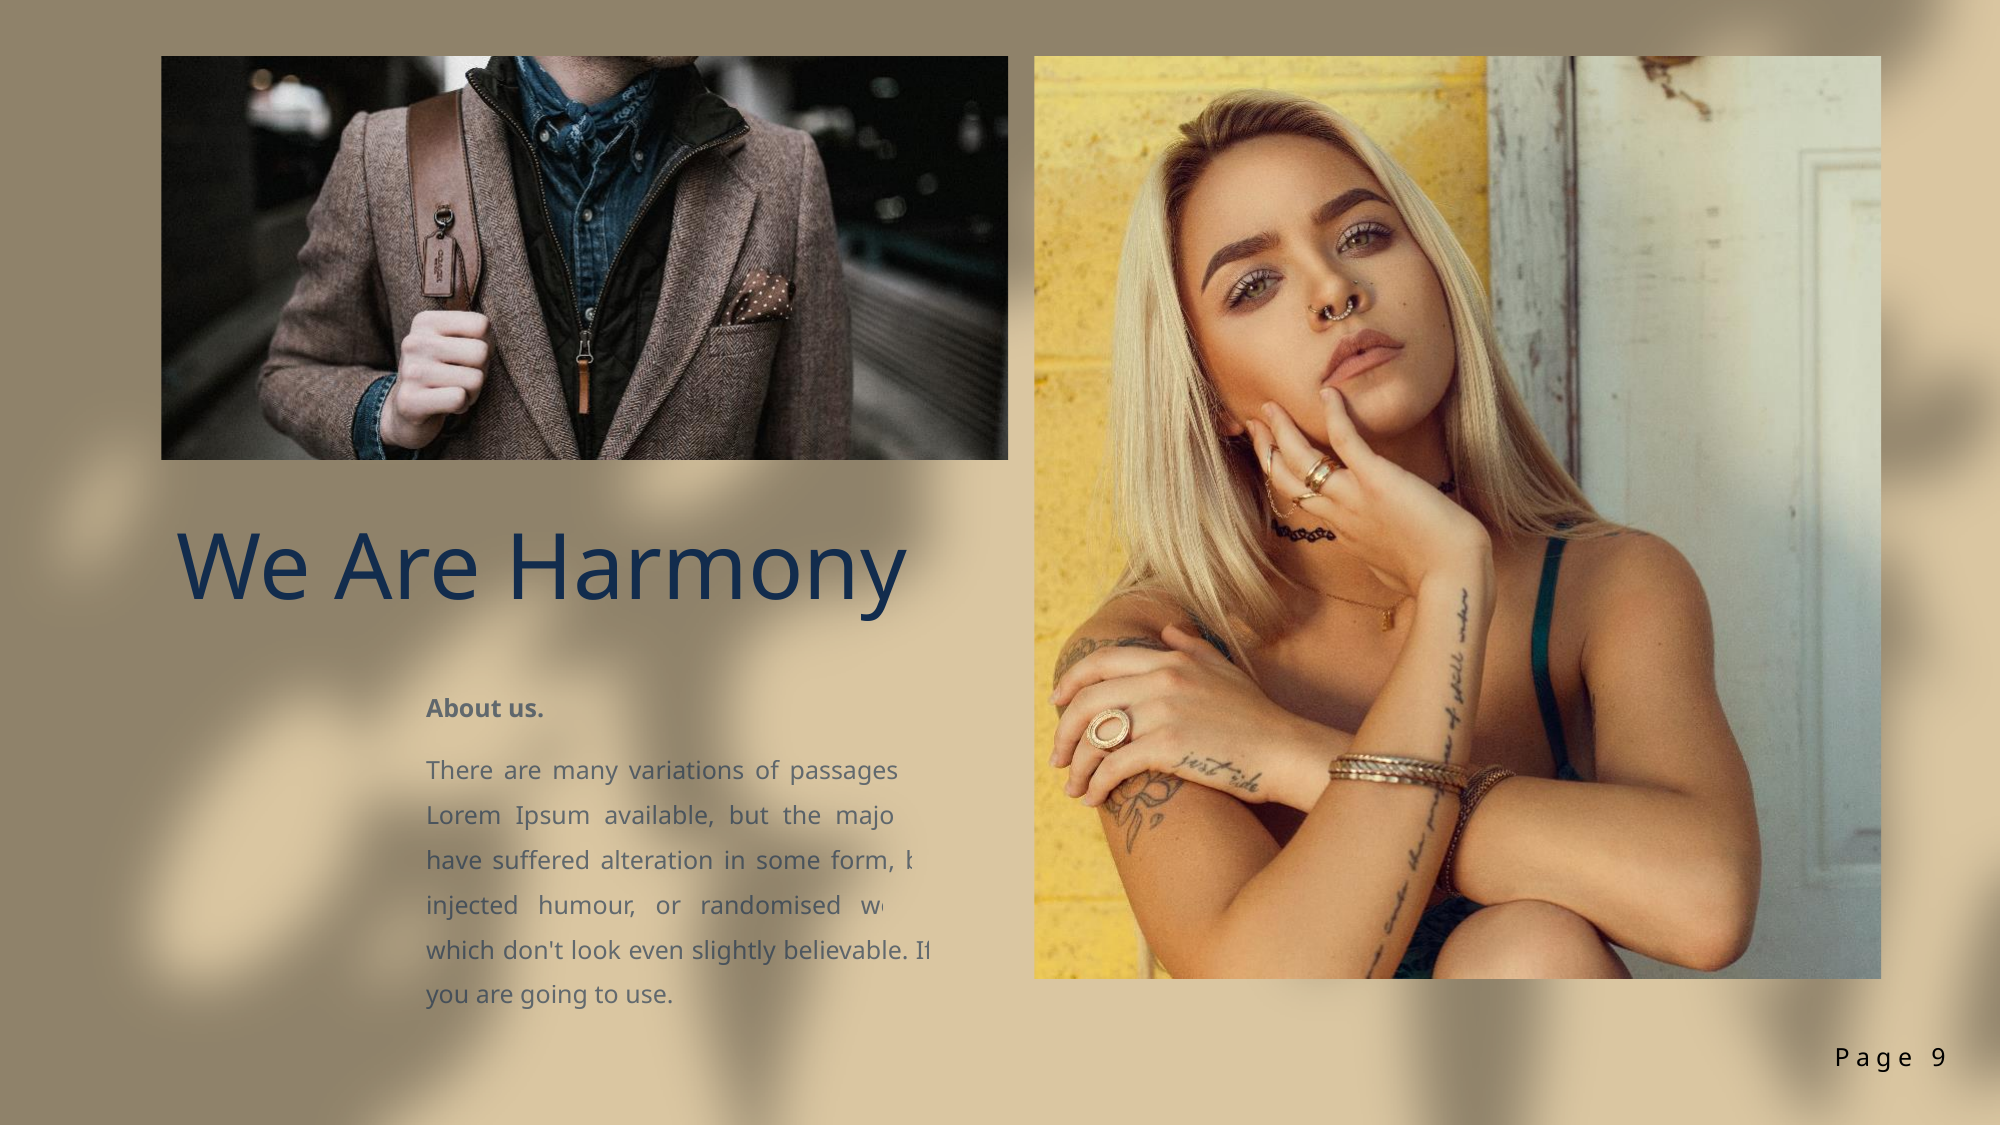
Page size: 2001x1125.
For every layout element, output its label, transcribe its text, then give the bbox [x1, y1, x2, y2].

text_box There are many variations of passages of Lorem Ipsum available, but the majority have suffered alteration in some form, by injected humour, or randomised words which don't look even slightly believable. If you are going to use. [426, 739, 949, 1009]
text_box We Are Harmony [161, 500, 949, 658]
text_box About us. [426, 678, 890, 723]
picture [0, 0, 2000, 1125]
